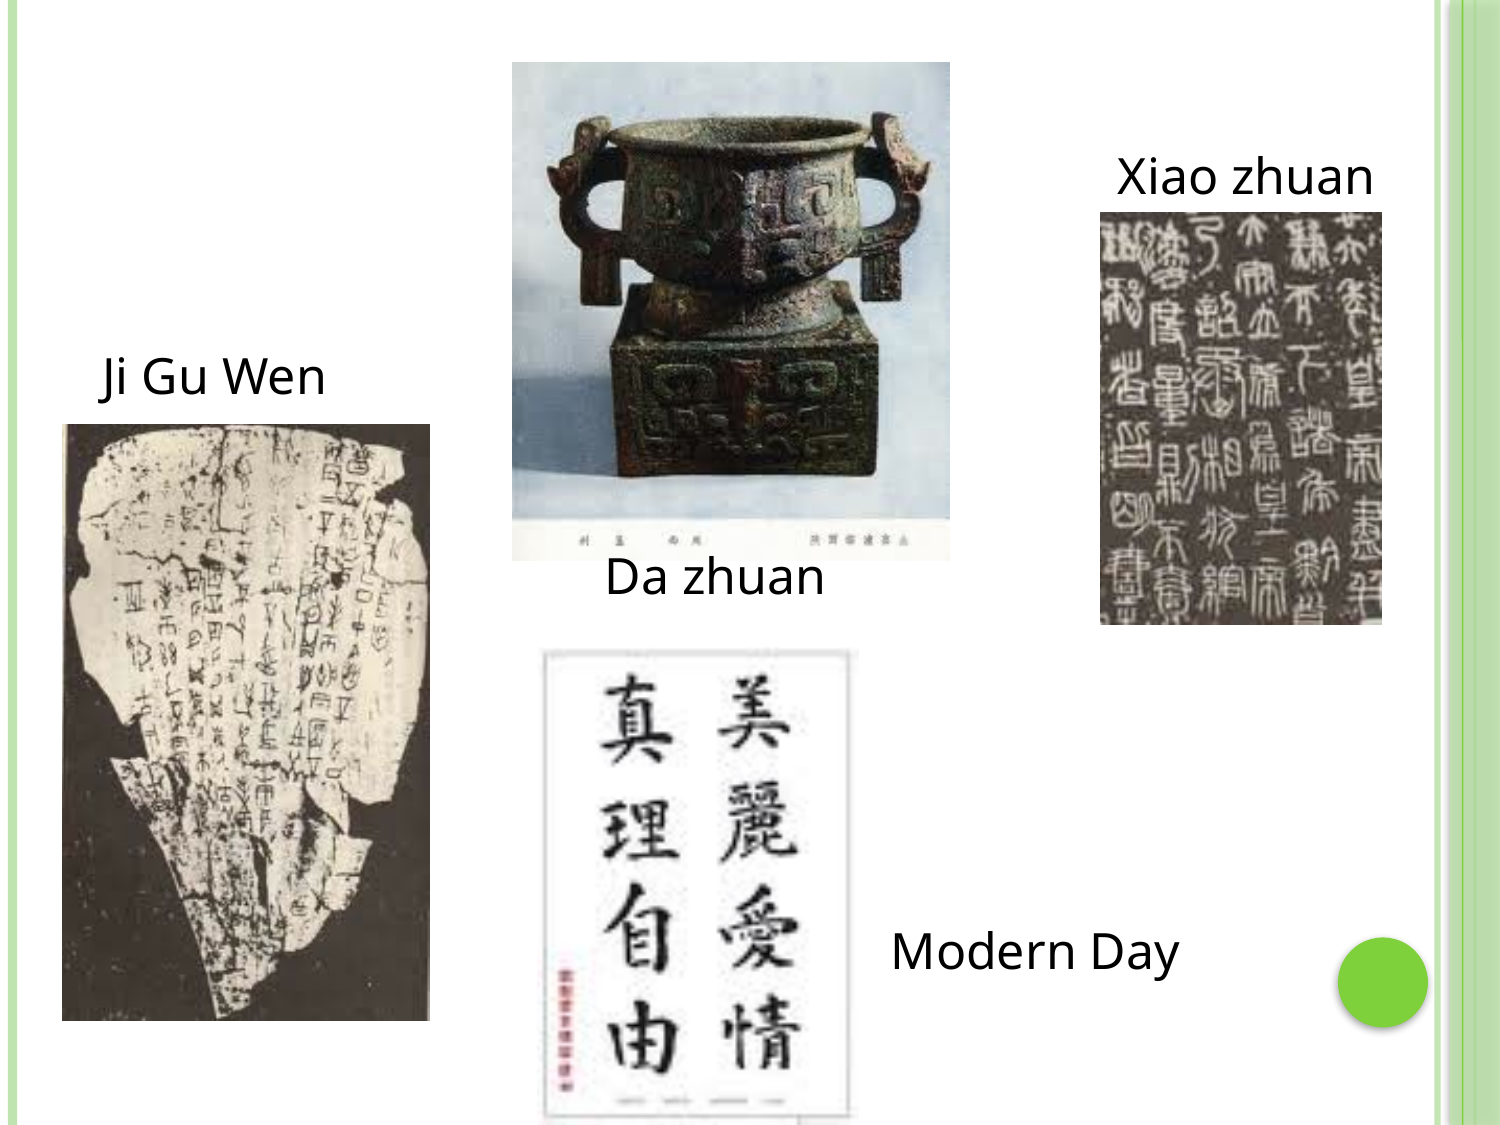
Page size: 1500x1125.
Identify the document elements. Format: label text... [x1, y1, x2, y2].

picture [61, 424, 430, 1022]
text_box Xiao zhuan [1103, 137, 1391, 213]
picture [536, 646, 859, 1125]
text_box Da zhuan [589, 570, 842, 613]
picture [1099, 211, 1382, 626]
text_box Modern Day [865, 912, 1195, 988]
text_box Ji Gu Wen [87, 337, 438, 413]
picture [511, 61, 951, 561]
